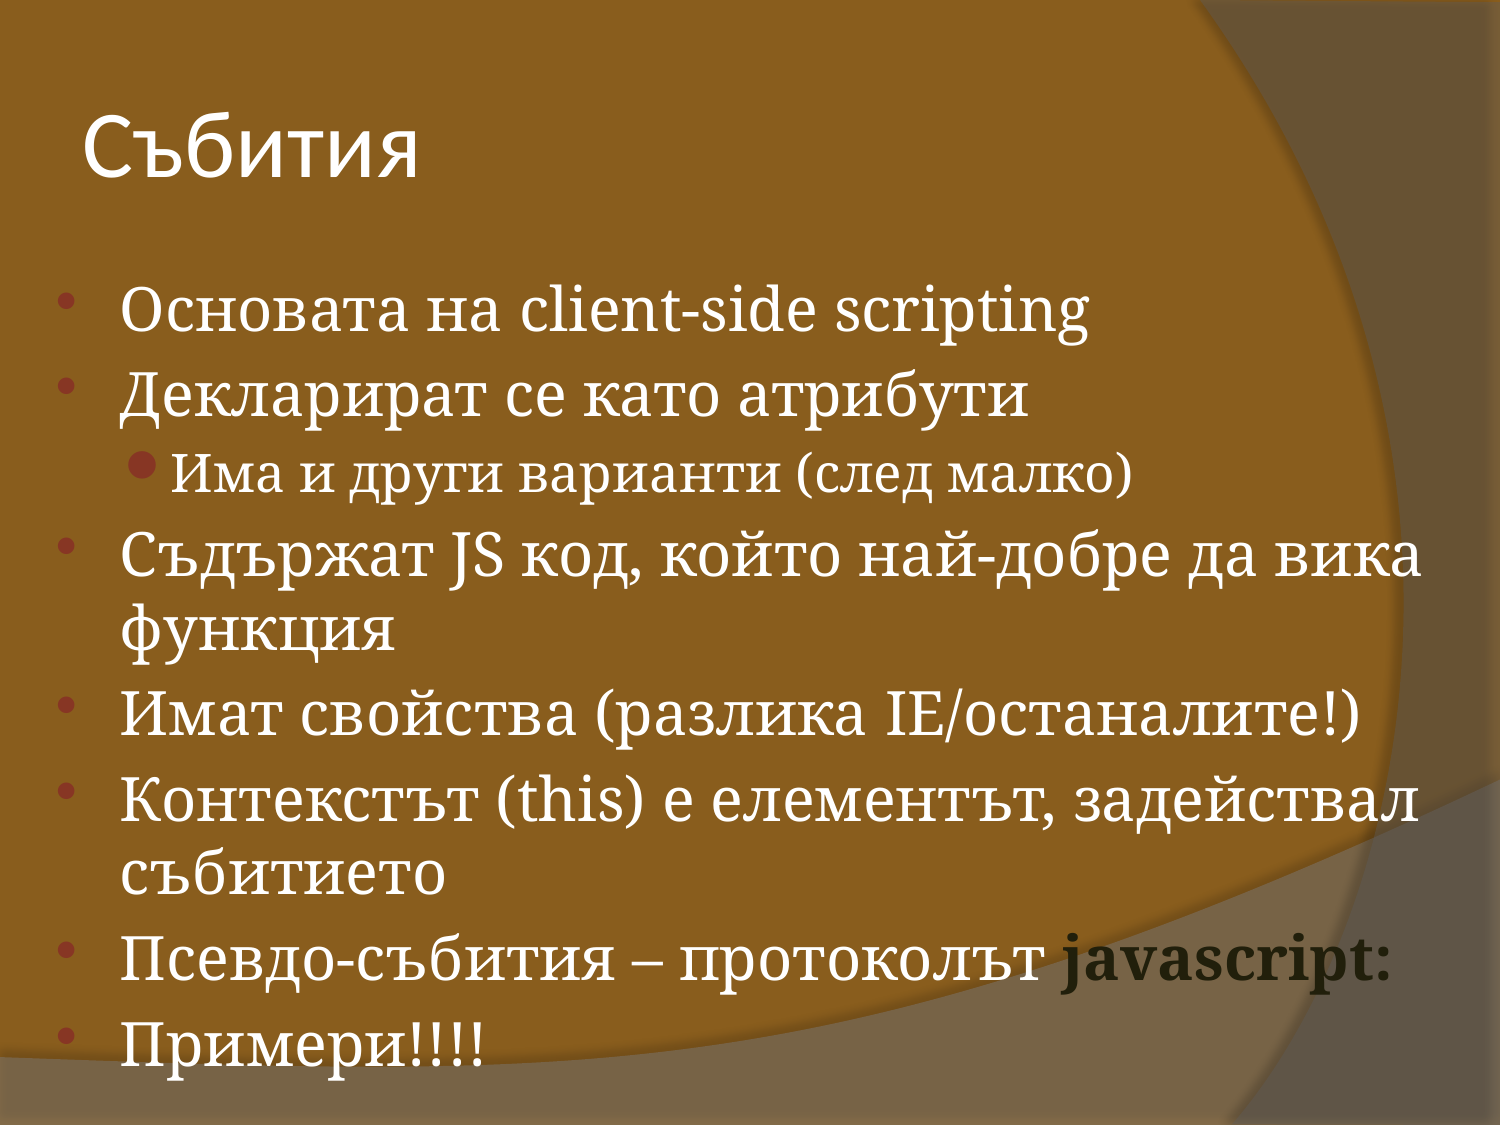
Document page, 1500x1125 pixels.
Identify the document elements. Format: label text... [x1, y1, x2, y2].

title Събития [75, 45, 1300, 233]
list Основата на client-side scripting Декларират се като атрибути Има и други варианти (след малко) Съдържат JS код, който най-добре да вика функция Имат свойства (разлика IE/останалите!) Контекстът (this) е елементът, задействал събитието Псевдо-събития – протоколът javascript: Примери!!!! [37, 262, 1475, 1088]
